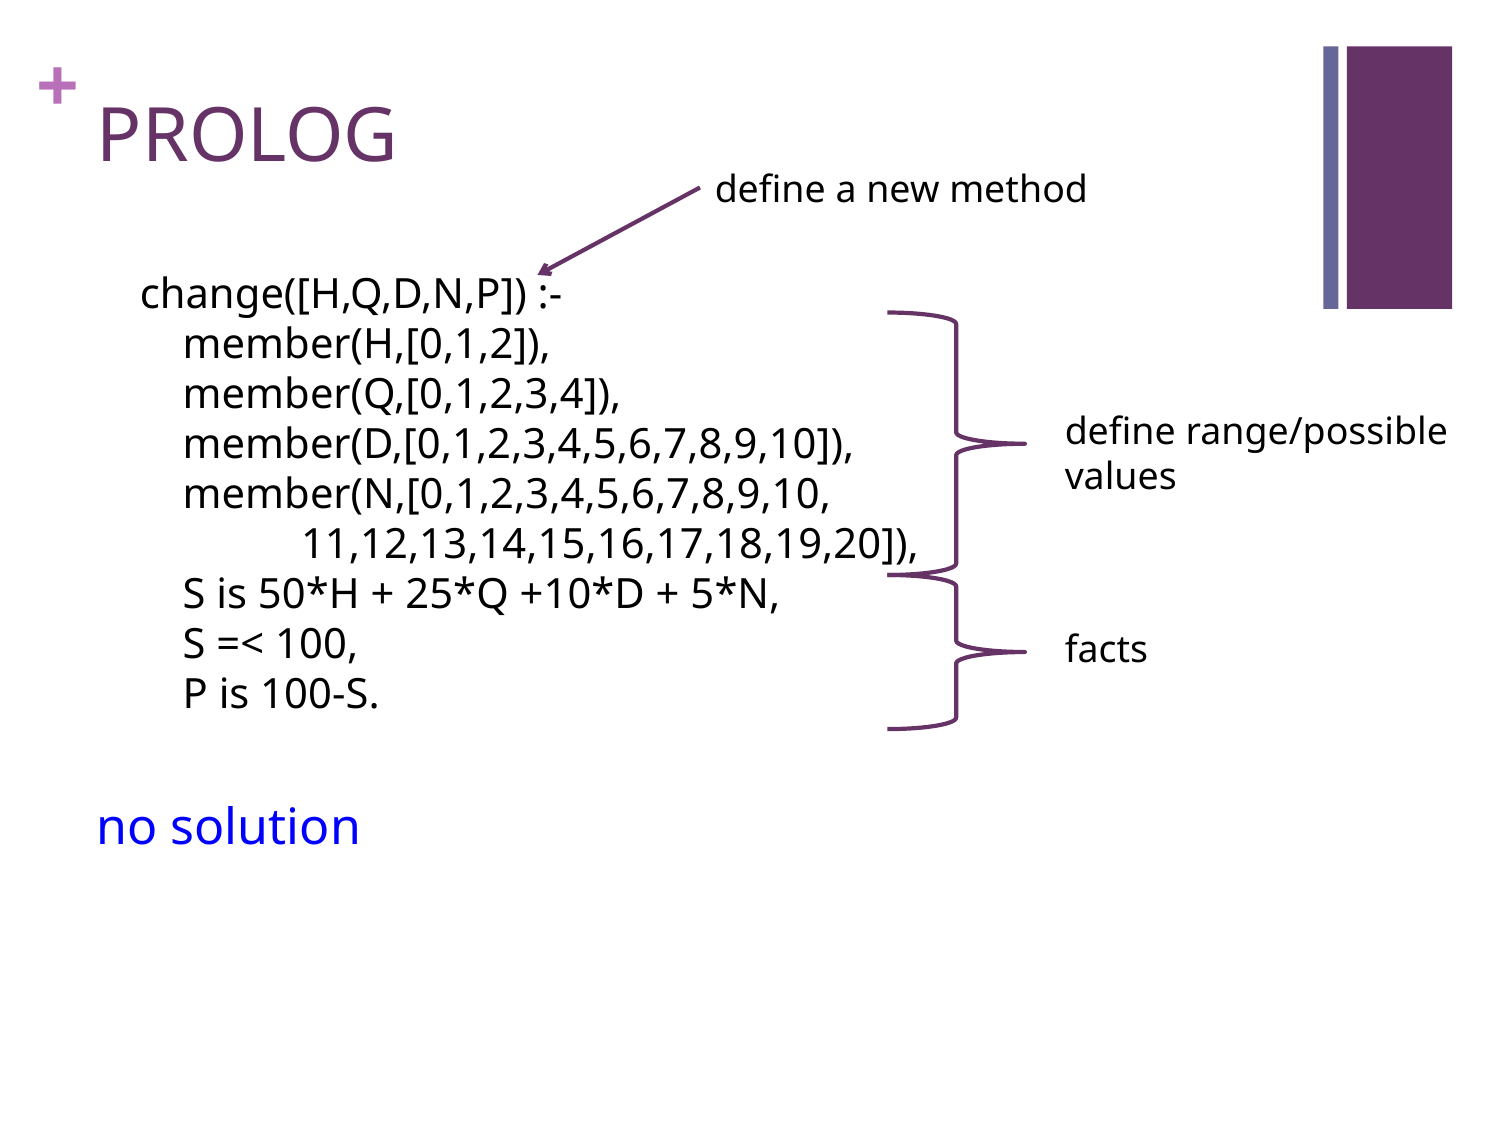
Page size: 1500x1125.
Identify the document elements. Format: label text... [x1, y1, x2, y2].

text_box facts [1050, 617, 1482, 678]
text_box [887, 310, 1027, 575]
text_box no solution [81, 787, 1225, 863]
title PROLOG [81, 79, 1322, 263]
text_box [887, 572, 1027, 732]
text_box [536, 186, 701, 276]
text_box change([H,Q,D,N,P]) :- member(H,[0,1,2]), member(Q,[0,1,2,3,4]), member(D,[0,1,2,3,4,5,6,7,8,9,10]), member(N,[0,1,2,3,4,5,6,7,8,9,10, 11,12,13,14,15,16,17,18,19,20]), S is 50*H + 25*Q +10*D + 5*N, S =< 100, P is 100-S. [124, 259, 1175, 725]
text_box define range/possible values [1050, 399, 1482, 505]
text_box define a new method [699, 157, 1188, 217]
